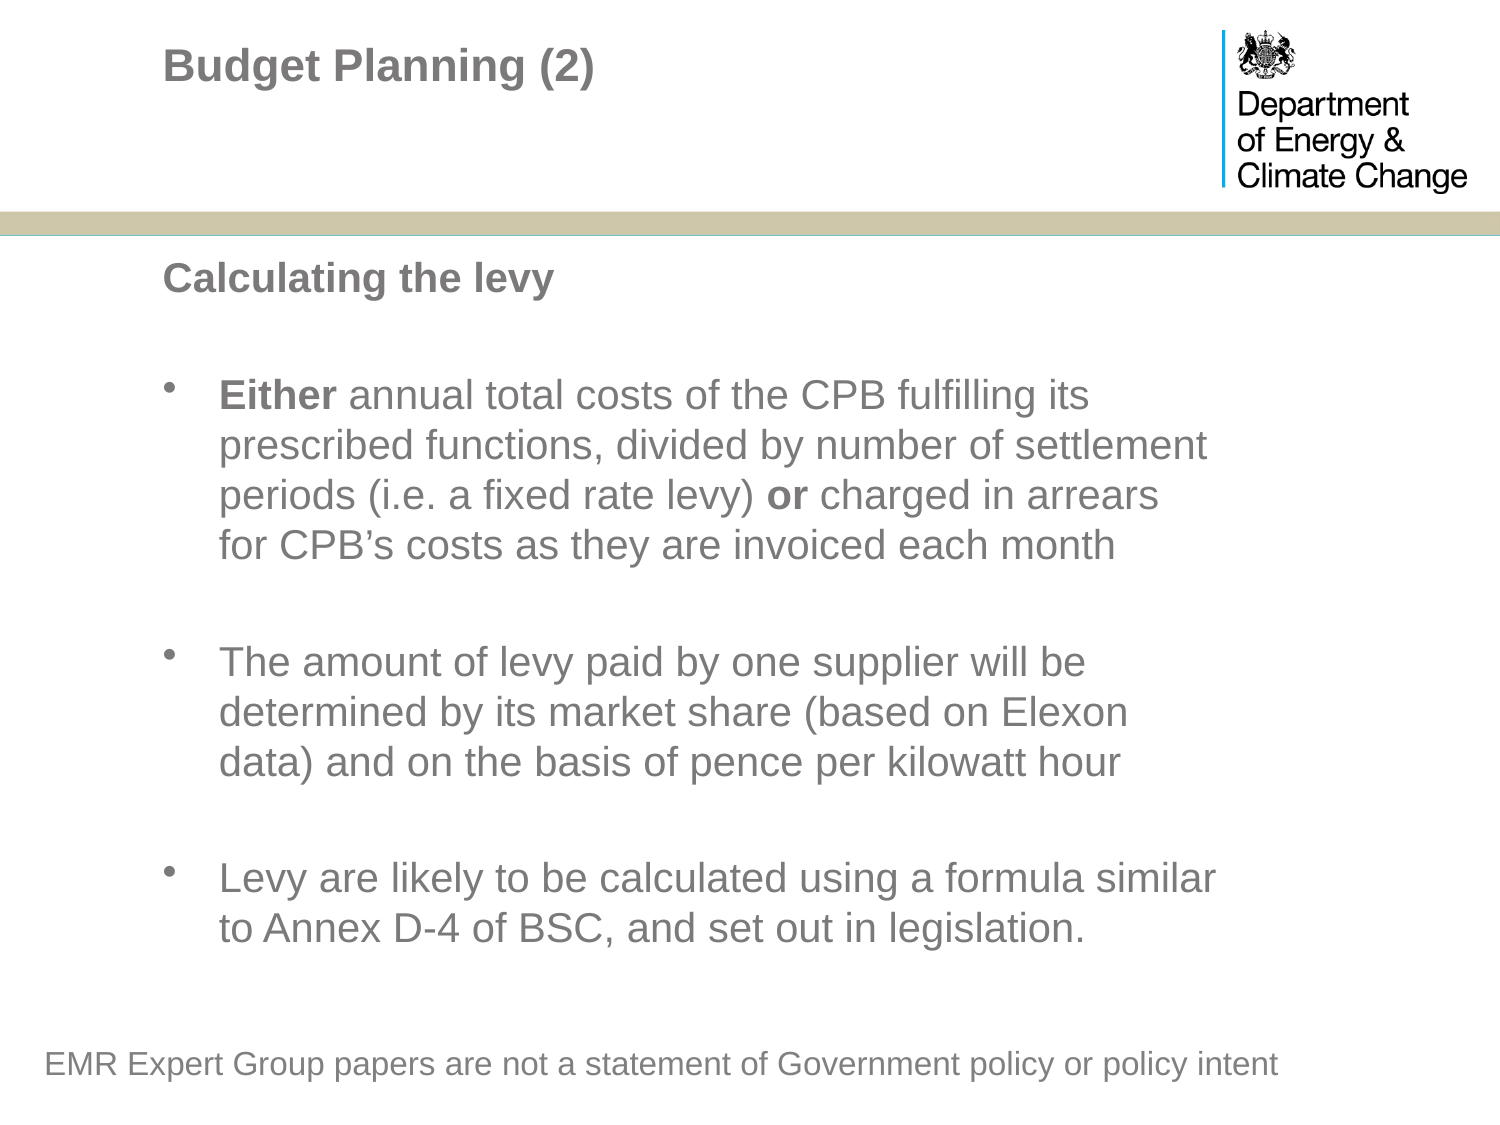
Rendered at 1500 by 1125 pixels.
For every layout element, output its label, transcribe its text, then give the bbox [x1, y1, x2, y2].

list Calculating the levy Either annual total costs of the CPB fulfilling its prescribed functions, divided by number of settlement periods (i.e. a fixed rate levy) or charged in arrears for CPB’s costs as they are invoiced each month The amount of levy paid by one supplier will be determined by its market share (based on Elexon data) and on the basis of pence per kilowatt hour Levy are likely to be calculated using a formula similar to Annex D-4 of BSC, and set out in legislation. [147, 243, 1234, 1012]
picture [0, 208, 1500, 236]
picture [1222, 30, 1467, 194]
text_box EMR Expert Group papers are not a statement of Government policy or policy intent [29, 1034, 1500, 1090]
title Budget Planning (2) [147, 27, 1034, 162]
